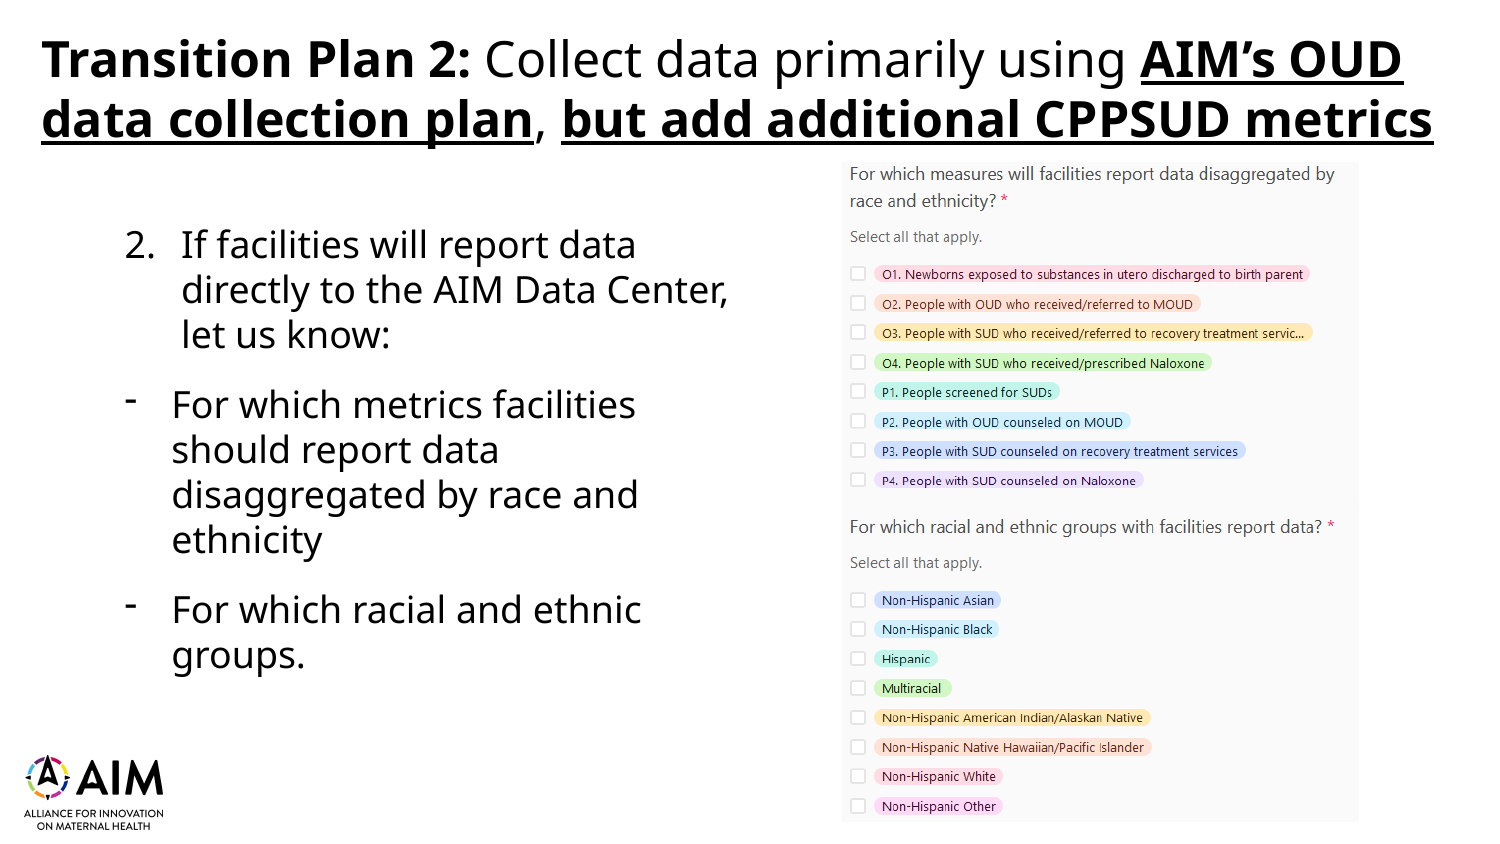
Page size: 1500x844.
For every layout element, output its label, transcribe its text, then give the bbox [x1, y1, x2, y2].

title Transition Plan 2: Collect data primarily using AIM’s OUD data collection plan, but add additional CPPSUD metrics [26, 65, 1474, 163]
picture [841, 162, 1359, 823]
picture [24, 755, 163, 830]
text_box If facilities will report data directly to the AIM Data Center, let us know: For which metrics facilities should report data disaggregated by race and ethnicity For which racial and ethnic groups. [109, 213, 774, 684]
